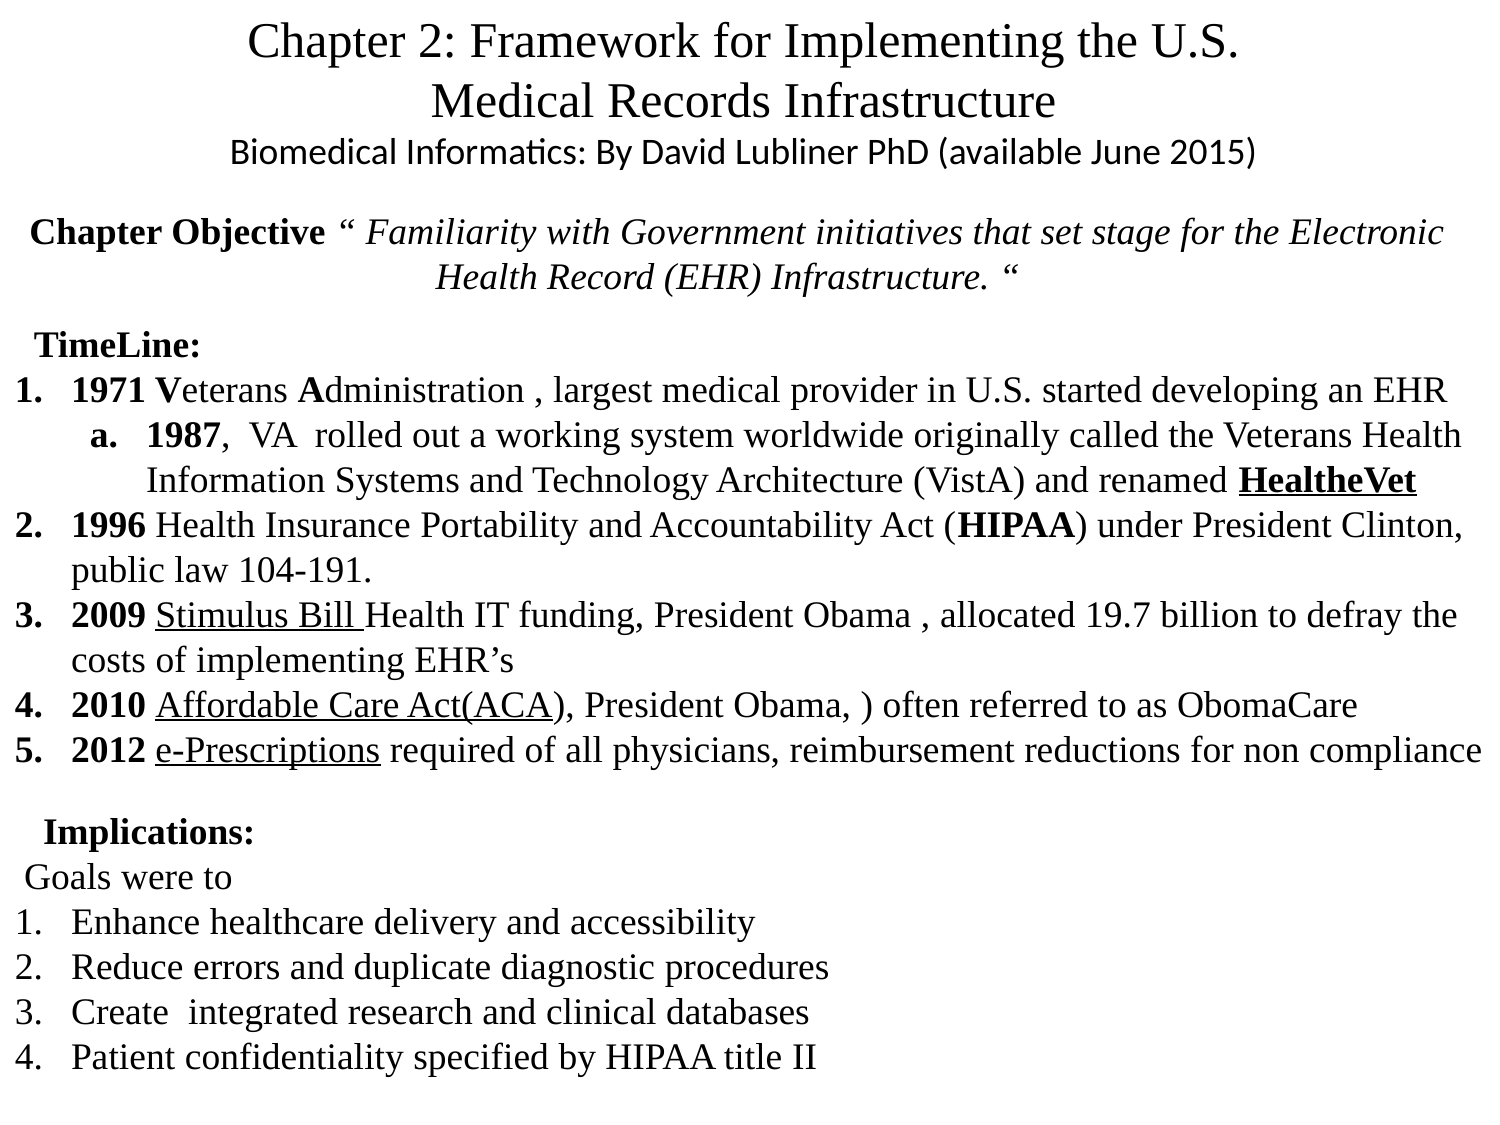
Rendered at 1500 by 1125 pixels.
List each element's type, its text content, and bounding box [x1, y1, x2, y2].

text_box TimeLine: 1971 Veterans Administration , largest medical provider in U.S. started developing an EHR 1987, VA rolled out a working system worldwide originally called the Veterans Health Information Systems and Technology Architecture (VistA) and renamed HealtheVet 1996 Health Insurance Portability and Accountability Act (HIPAA) under President Clinton, public law 104-191. 2009 Stimulus Bill Health IT funding, President Obama , allocated 19.7 billion to defray the costs of implementing EHR’s 2010 Affordable Care Act(ACA), President Obama, ) often referred to as ObomaCare 2012 e-Prescriptions required of all physicians, reimbursement reductions for non compliance [0, 312, 1500, 778]
text_box Chapter 2: Framework for Implementing the U.S. Medical Records Infrastructure Biomedical Informatics: By David Lubliner PhD (available June 2015) [162, 0, 1325, 180]
text_box Implications: Goals were to Enhance healthcare delivery and accessibility Reduce errors and duplicate diagnostic procedures Create integrated research and clinical databases Patient confidentiality specified by HIPAA title II [0, 799, 1500, 1085]
text_box Chapter Objective “ Familiarity with Government initiatives that set stage for the Electronic Health Record (EHR) Infrastructure. “ [0, 199, 1475, 305]
